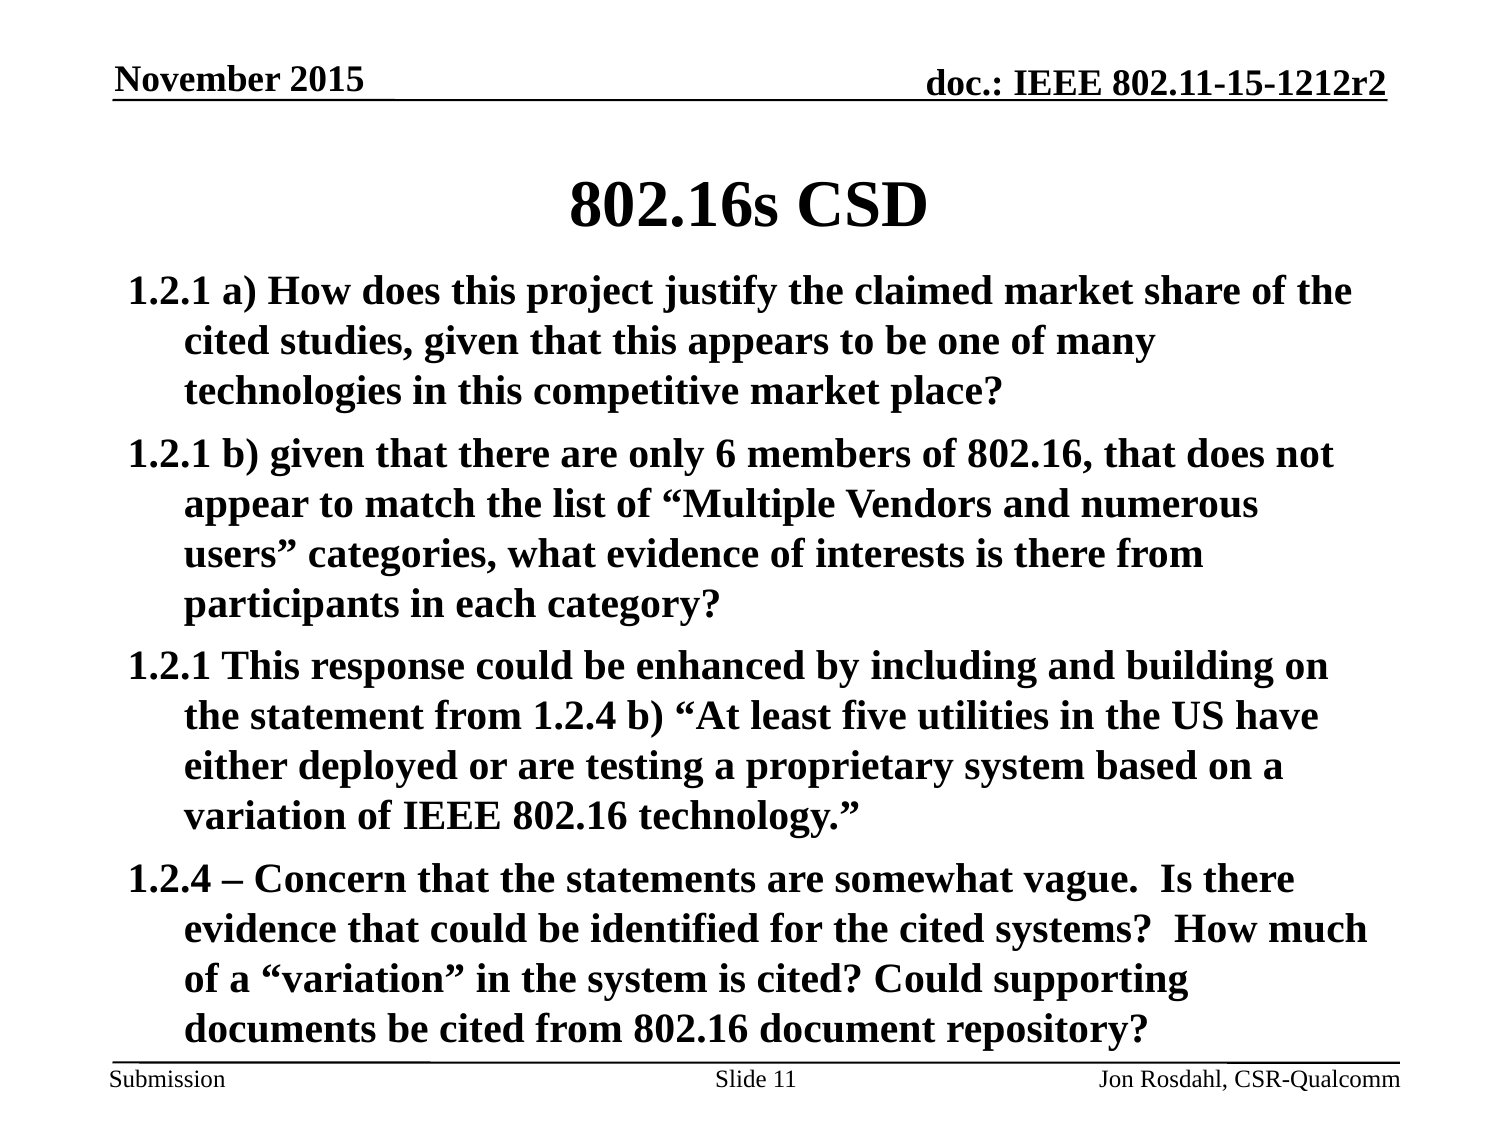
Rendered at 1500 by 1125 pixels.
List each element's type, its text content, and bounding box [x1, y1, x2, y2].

slide_number Slide 11 [712, 1061, 800, 1123]
title 802.16s CSD [112, 112, 1388, 255]
footer Jon Rosdahl, CSR-Qualcomm [878, 1061, 1402, 1093]
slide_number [114, 54, 423, 100]
list 1.2.1 a) How does this project justify the claimed market share of the cited studies, given that this appears to be one of many technologies in this competitive market place? 1.2.1 b) given that there are only 6 members of 802.16, that does not appear to match the list of “Multiple Vendors and numerous users” categories, what evidence of interests is there from participants in each category? 1.2.1 This response could be enhanced by including and building on the statement from 1.2.4 b) “At least five utilities in the US have either deployed or are testing a proprietary system based on a variation of IEEE 802.16 technology.” 1.2.4 – Concern that the statements are somewhat vague. Is there evidence that could be identified for the cited systems? How much of a “variation” in the system is cited? Could supporting documents be cited from 802.16 document repository? [112, 255, 1388, 1063]
